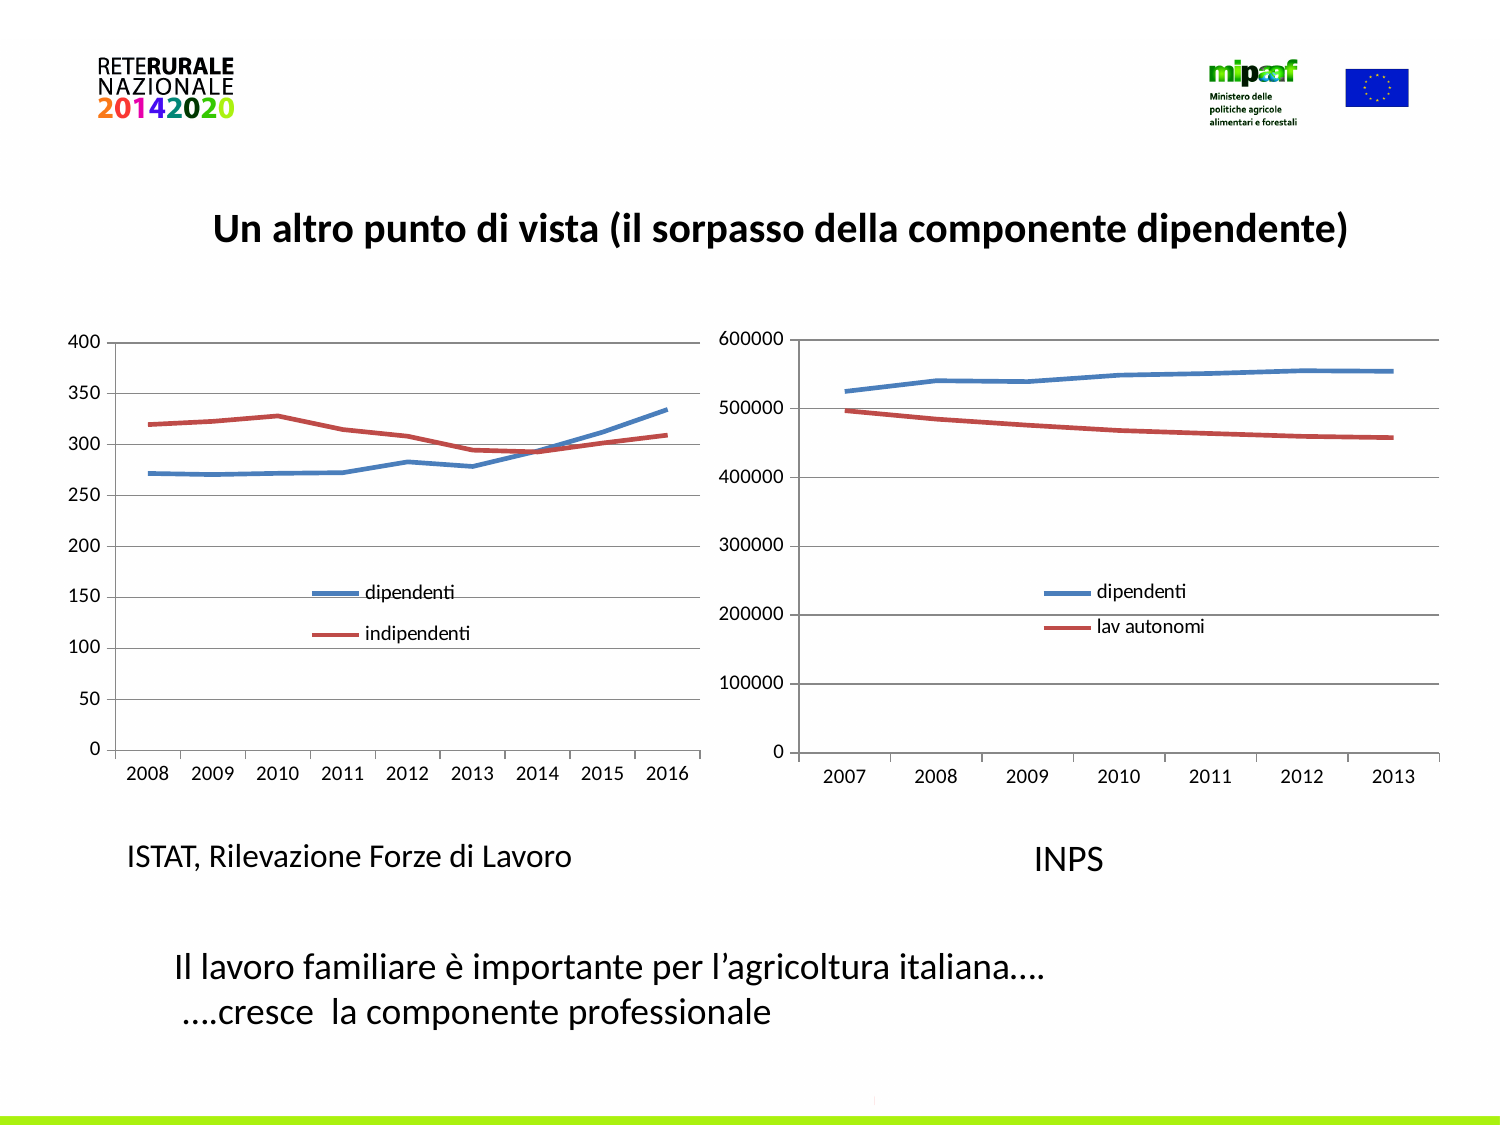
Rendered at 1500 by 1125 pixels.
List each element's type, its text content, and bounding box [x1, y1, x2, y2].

chart [52, 302, 1453, 811]
text_box Il lavoro familiare è importante per l’agricoltura italiana…. ….cresce la componente professionale [159, 934, 1273, 1040]
text_box ISTAT, Rilevazione Forze di Lavoro [112, 826, 621, 881]
title Un altro punto di vista (il sorpasso della componente dipendente) [106, 149, 1457, 304]
text_box INPS [809, 826, 1329, 887]
picture [0, 39, 1500, 1125]
